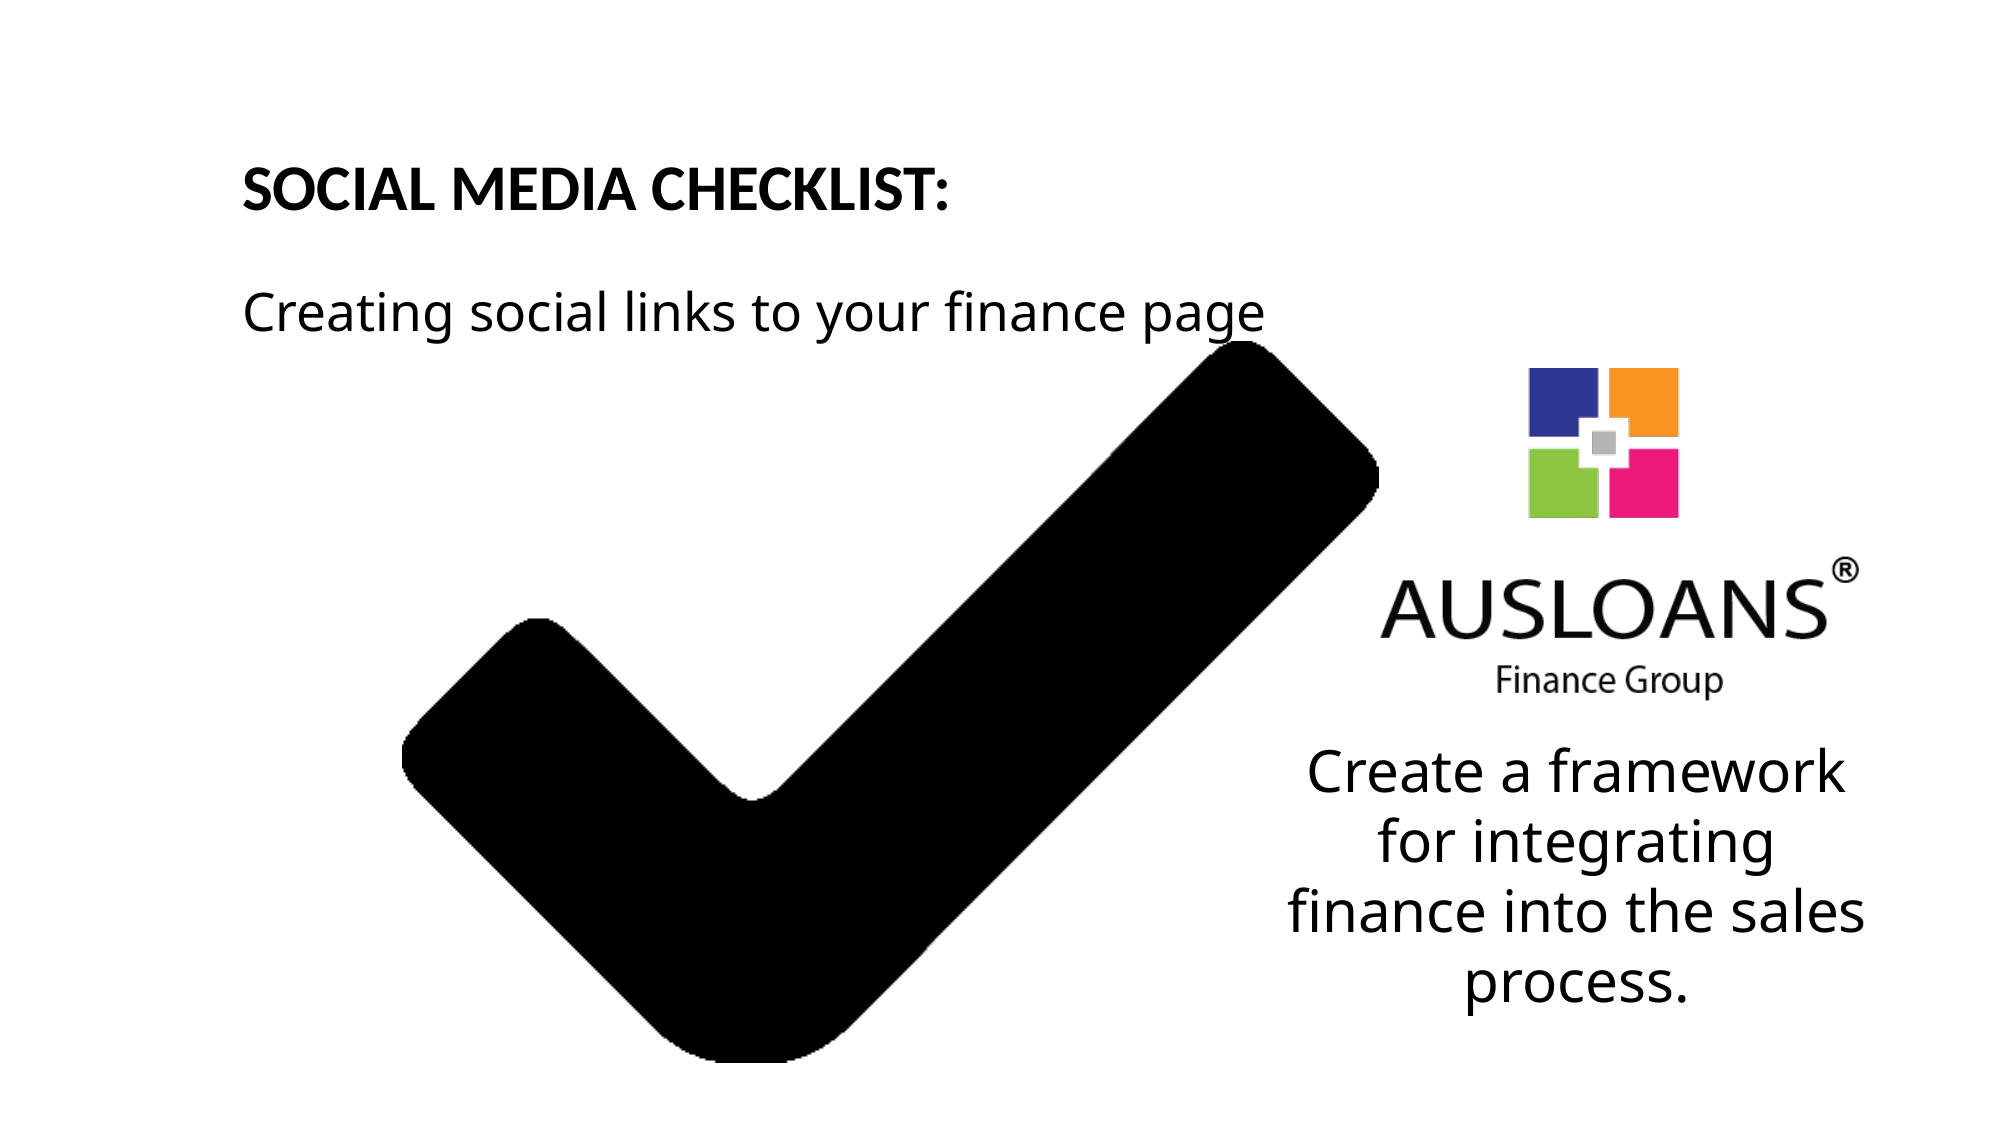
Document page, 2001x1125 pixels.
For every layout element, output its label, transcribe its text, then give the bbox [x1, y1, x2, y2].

text_box SOCIAL MEDIA CHECKLIST: Creating social links to your finance page [227, 124, 1447, 385]
text_box Create a framework for integrating finance into the sales process. [1379, 726, 1891, 1021]
picture [402, 341, 1859, 1063]
